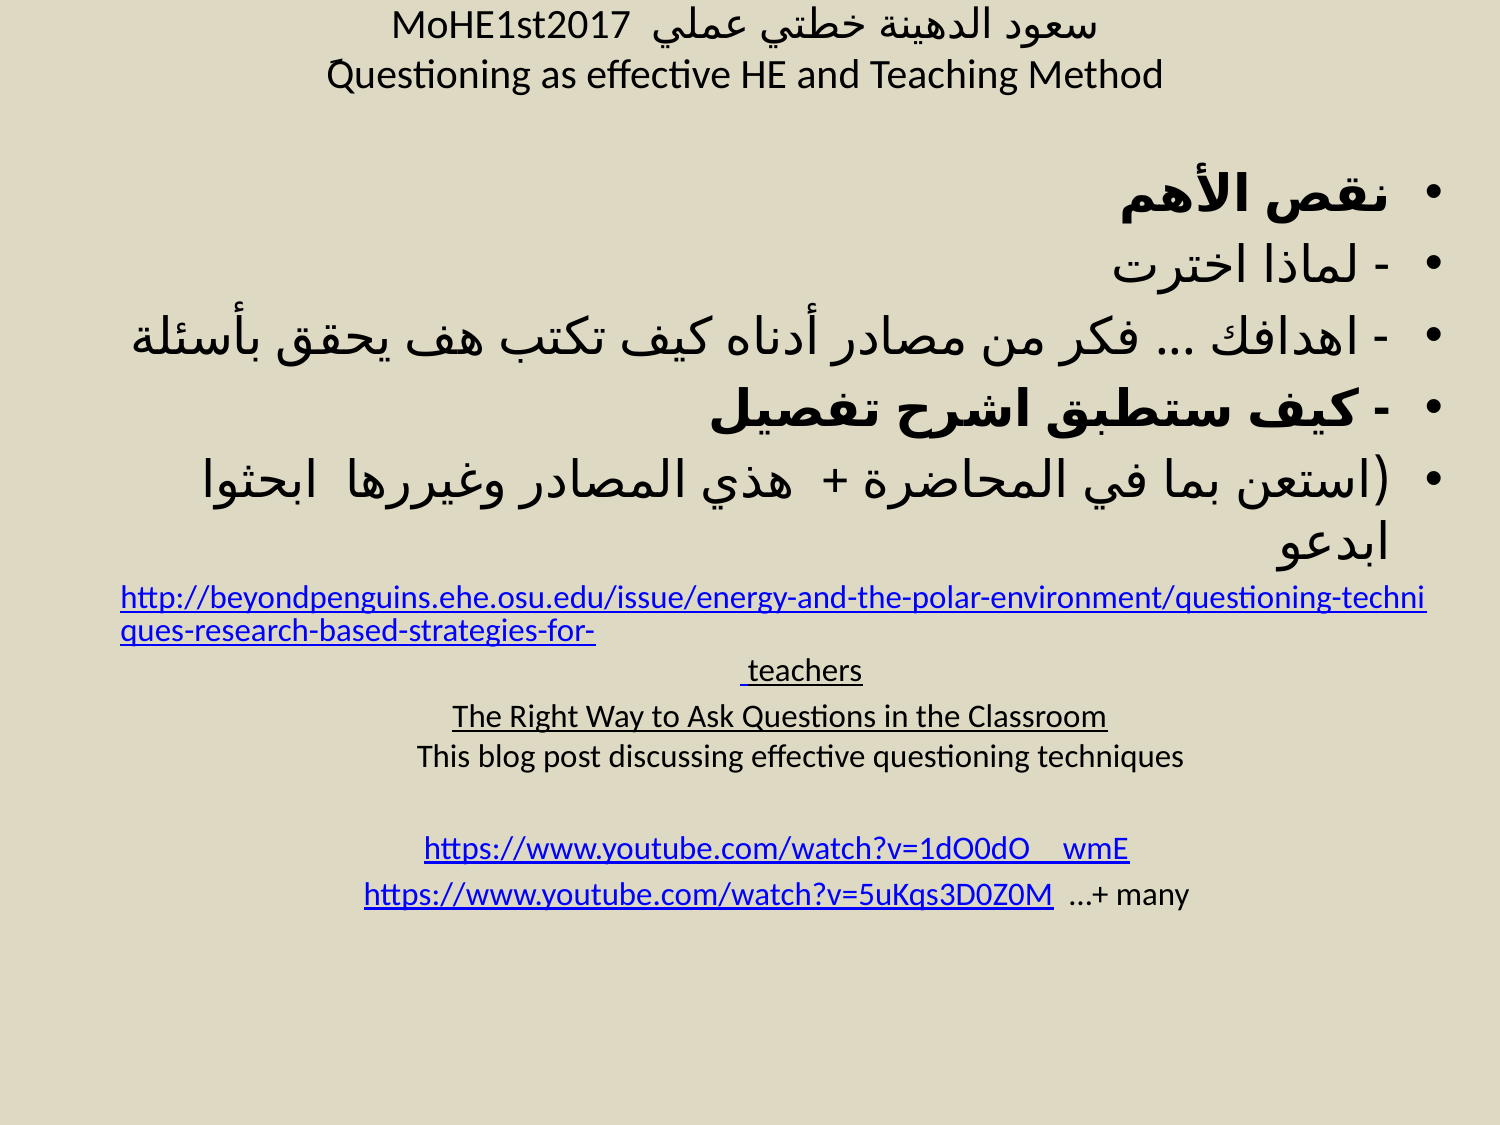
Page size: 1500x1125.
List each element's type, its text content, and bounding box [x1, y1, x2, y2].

title سعود الدهينة خطتي عملي MoHE1st2017 َQuestioning as effective HE and Teaching Method [70, 0, 1421, 94]
list نقص الأهم - لماذا اخترت - اهدافك ... فكر من مصادر أدناه كيف تكتب هف يحقق بأسئلة - كيف ستطبق اشرح تفصيل (استعن بما في المحاضرة + هذي المصادر وغيررها ابحثوا ابدعو http://beyondpenguins.ehe.osu.edu/issue/energy-and-the-polar-environment/questioning-techniques-research-based-strategies-for- teachers The Right Way to Ask Questions in the Classroom This blog post discussing effective questioning techniques https://www.youtube.com/watch?v=1dO0dO__wmE https://www.youtube.com/watch?v=5uKqs3D0Z0M …+ many [105, 152, 1456, 945]
